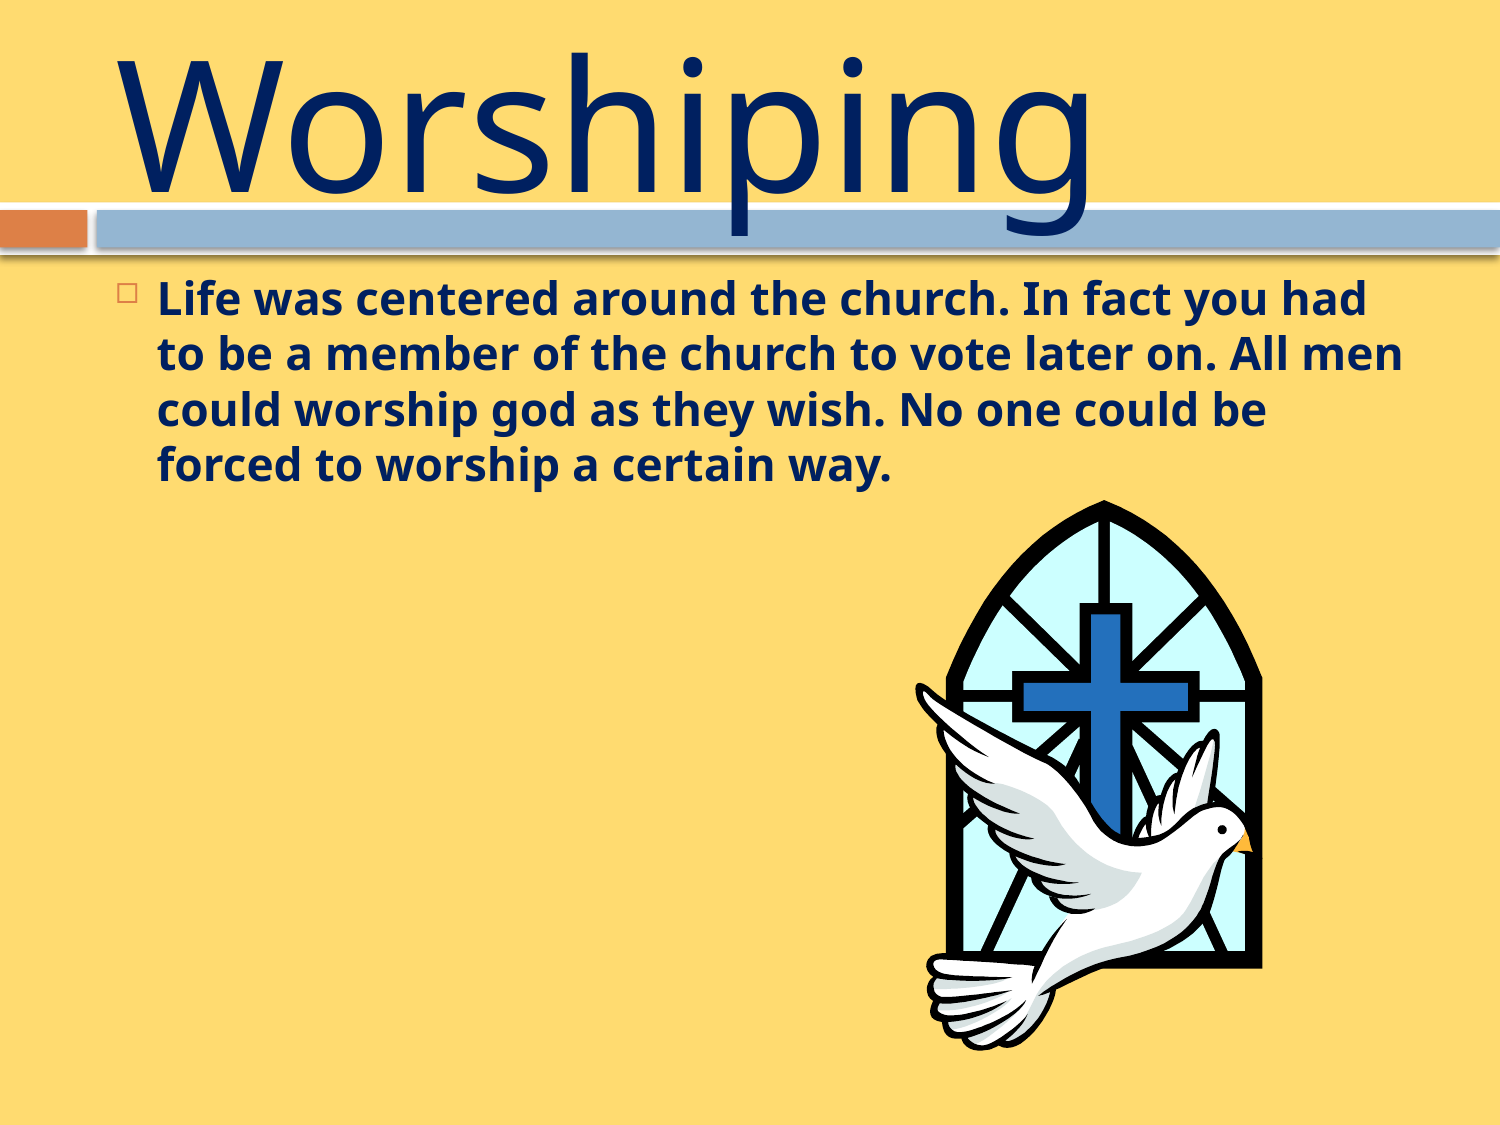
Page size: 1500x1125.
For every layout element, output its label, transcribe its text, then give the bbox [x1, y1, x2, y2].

picture [912, 499, 1263, 1060]
list Life was centered around the church. In fact you had to be a member of the church to vote later on. All men could worship god as they wish. No one could be forced to worship a certain way. [100, 262, 1438, 500]
title Worshiping [100, 37, 1438, 200]
